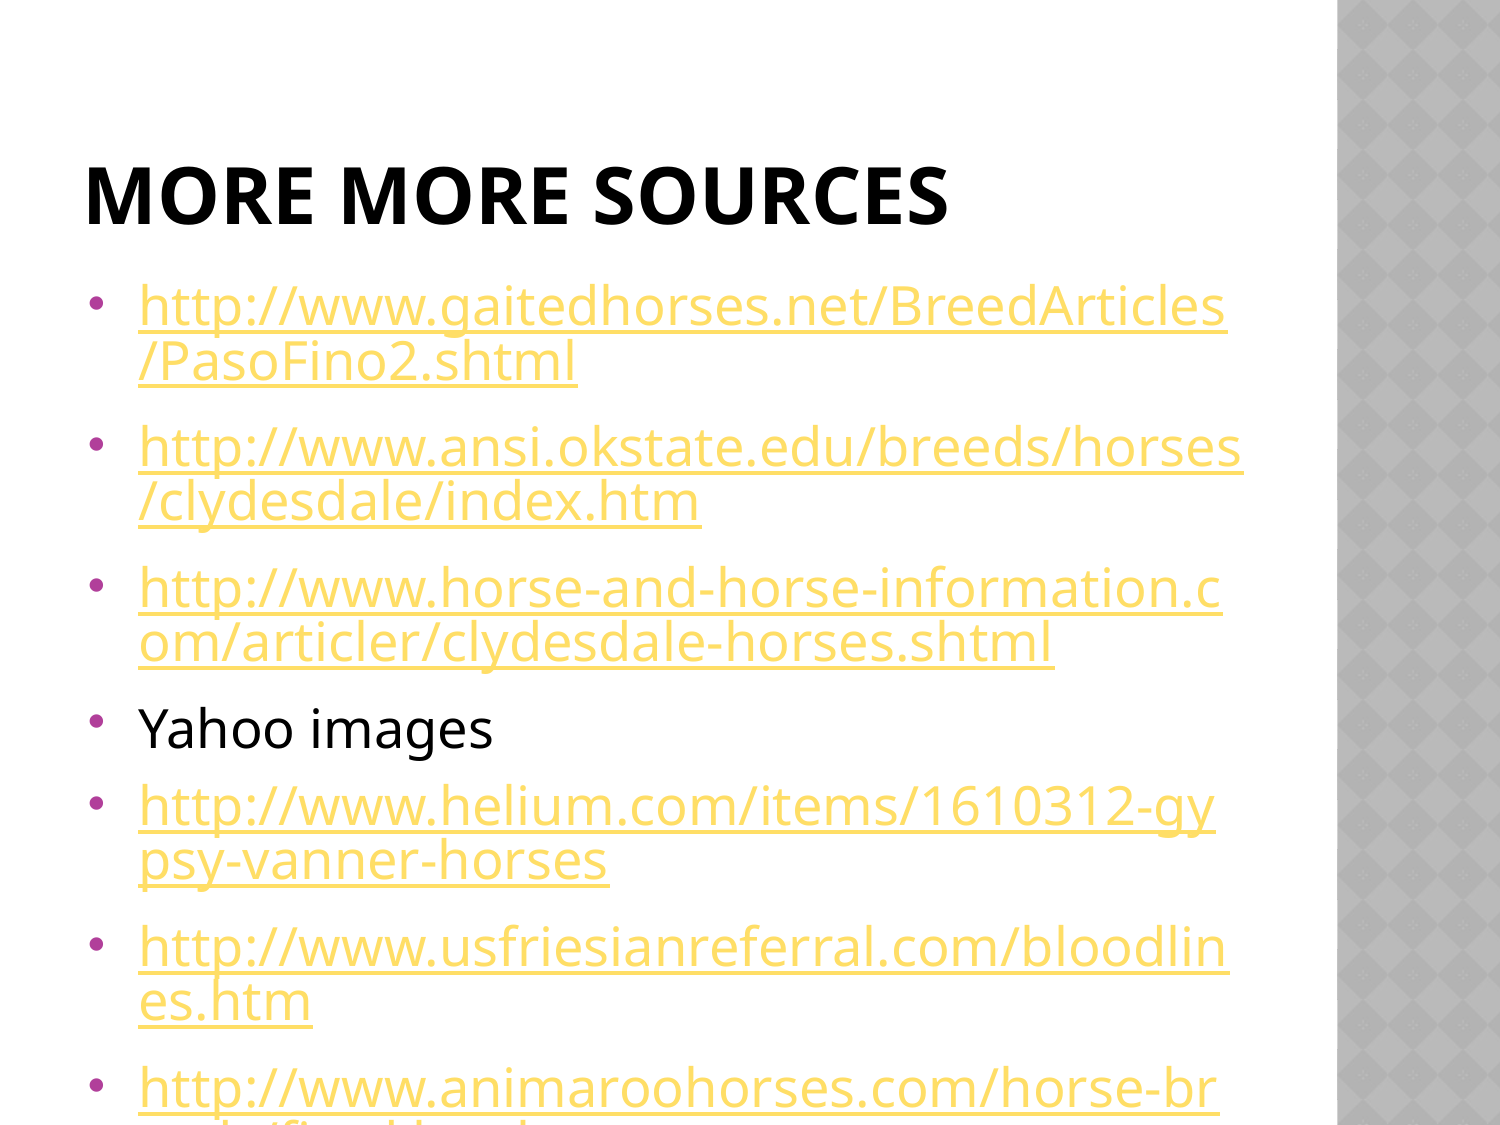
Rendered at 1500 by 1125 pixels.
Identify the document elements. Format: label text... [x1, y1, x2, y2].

list http://www.gaitedhorses.net/BreedArticles/PasoFino2.shtml http://www.ansi.okstate.edu/breeds/horses/clydesdale/index.htm http://www.horse-and-horse-information.com/articler/clydesdale-horses.shtml Yahoo images http://www.helium.com/items/1610312-gypsy-vanner-horses http://www.usfriesianreferral.com/bloodlines.htm http://www.animaroohorses.com/horse-breeds/fjord.html [75, 264, 1263, 1059]
title More More sources [75, 52, 1263, 240]
